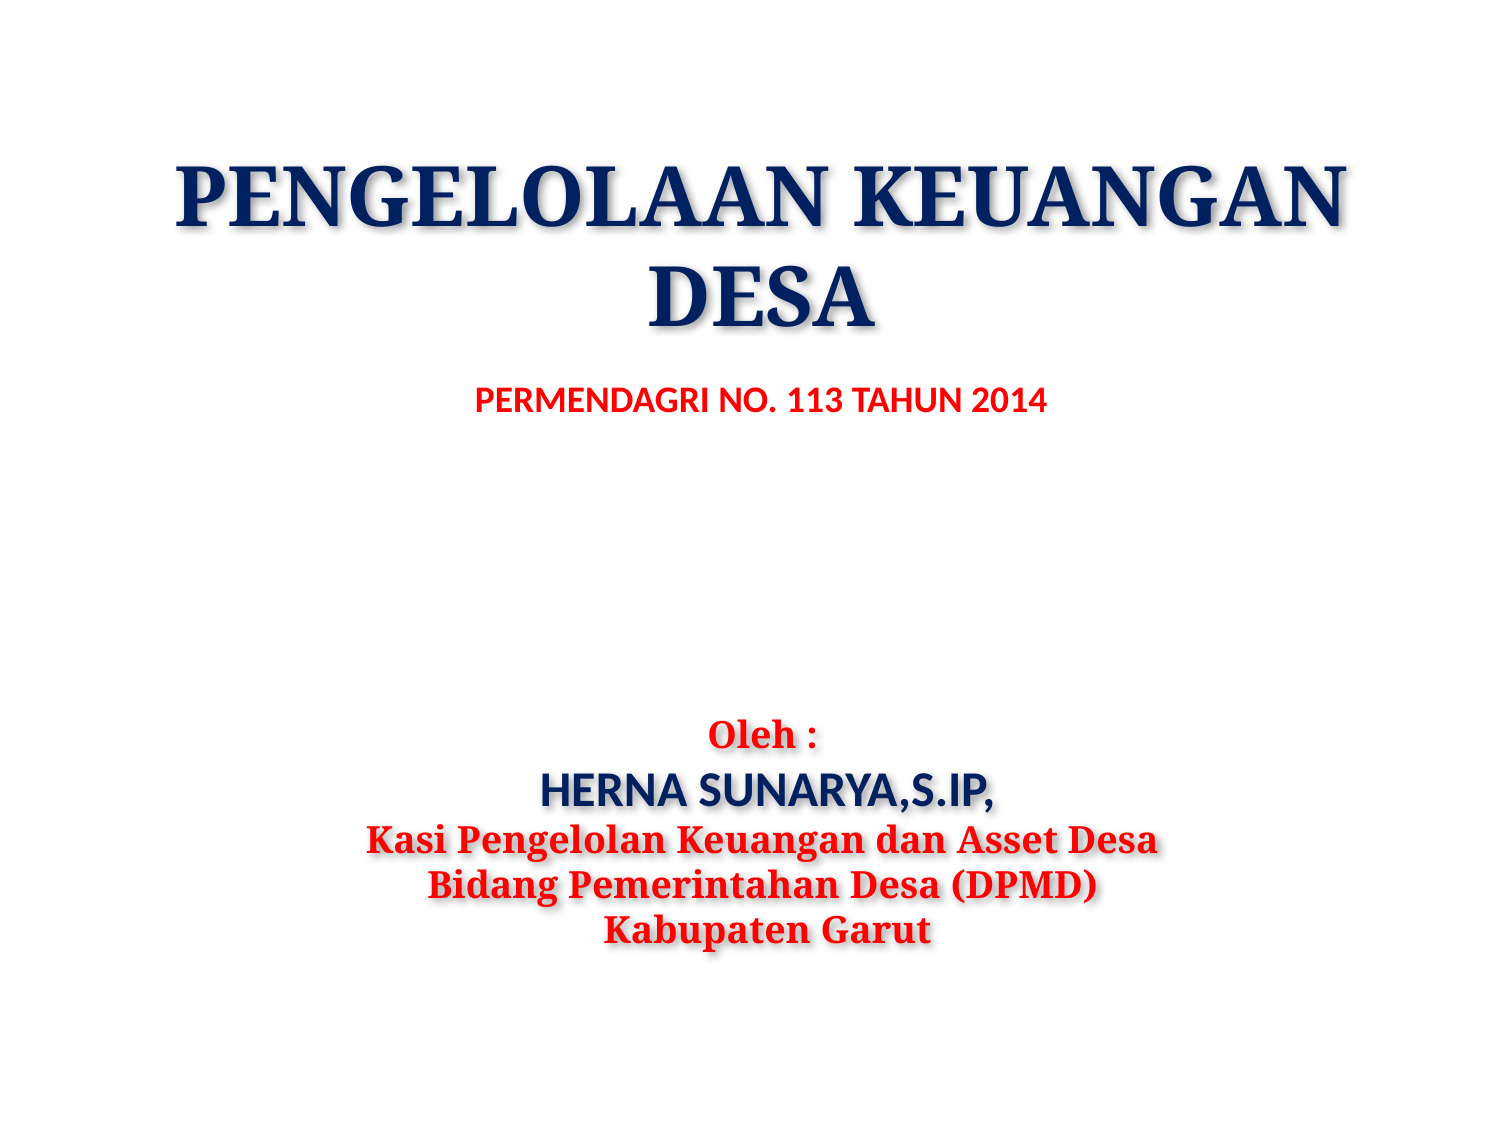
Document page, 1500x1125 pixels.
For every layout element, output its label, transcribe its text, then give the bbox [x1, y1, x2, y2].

title PENGELOLAAN KEUANGAN DESA [123, 136, 1399, 338]
text_box [159, 243, 1435, 362]
text_box PERMENDAGRI NO. 113 TAHUN 2014 [123, 338, 1399, 457]
text_box Oleh : HERNA SUNARYA,S.IP, Kasi Pengelolan Keuangan dan Asset Desa Bidang Pemerintahan Desa (DPMD) Kabupaten Garut [35, 704, 1500, 959]
